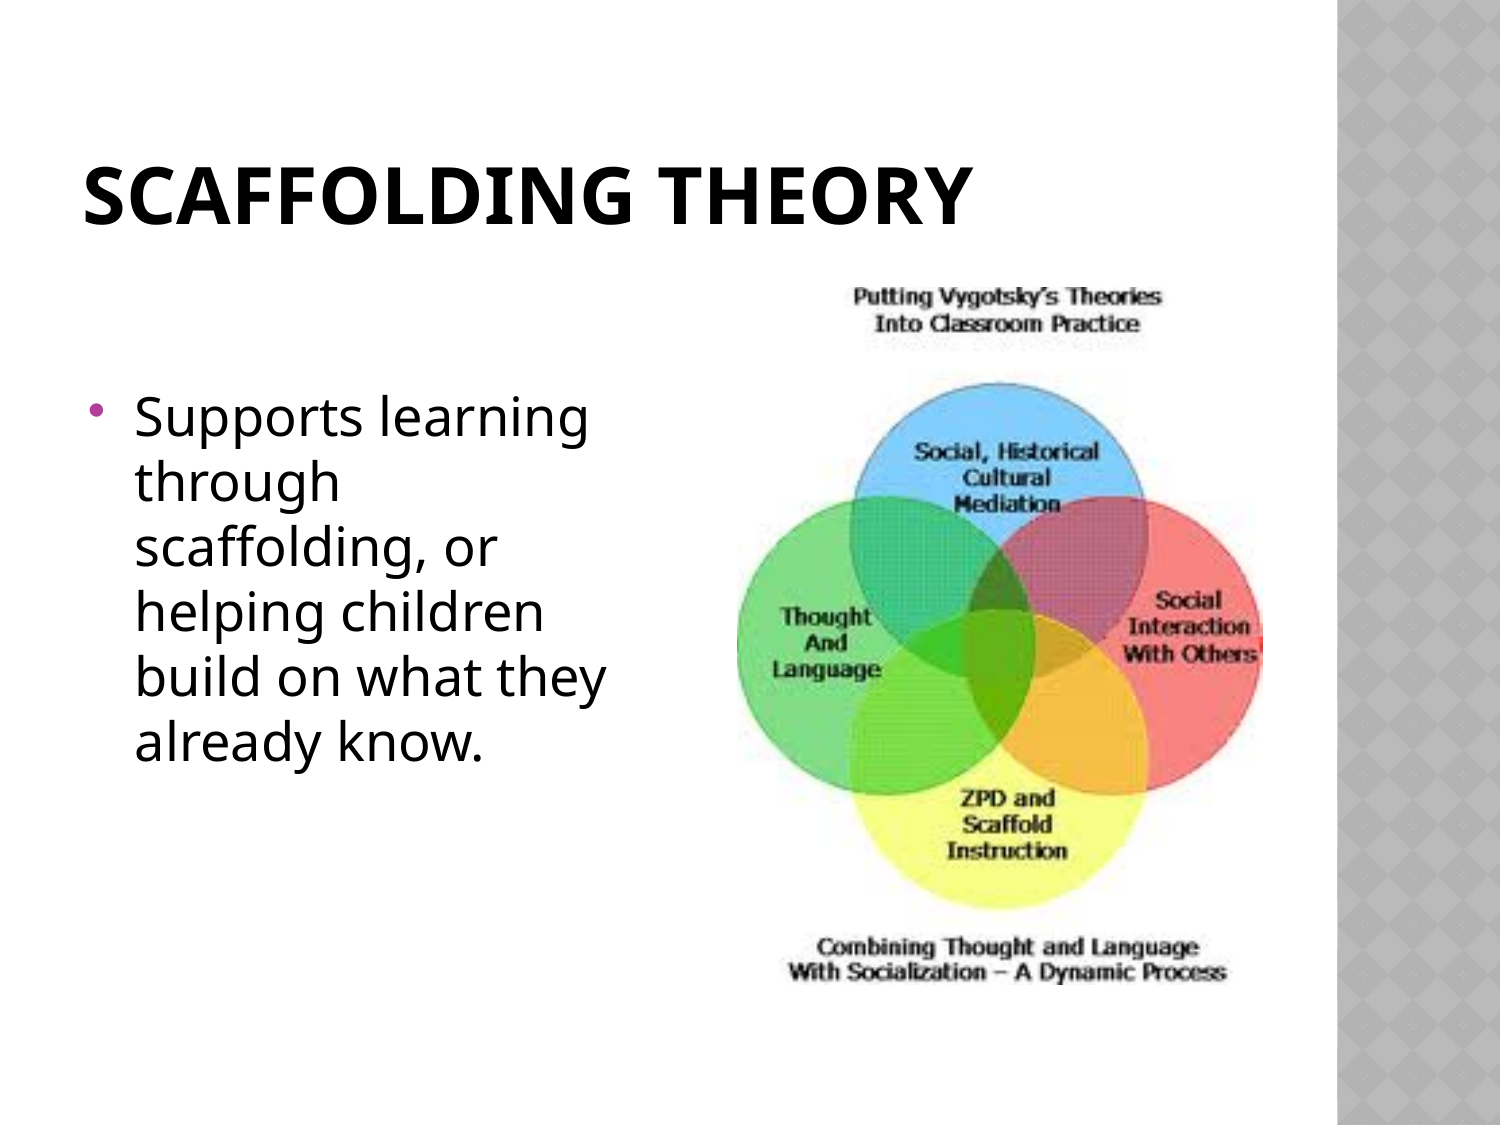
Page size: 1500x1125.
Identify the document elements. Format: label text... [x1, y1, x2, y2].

list Supports learning through scaffolding, or helping children build on what they already know. [75, 375, 650, 886]
picture [736, 286, 1263, 986]
title Scaffolding Theory [75, 52, 1263, 240]
